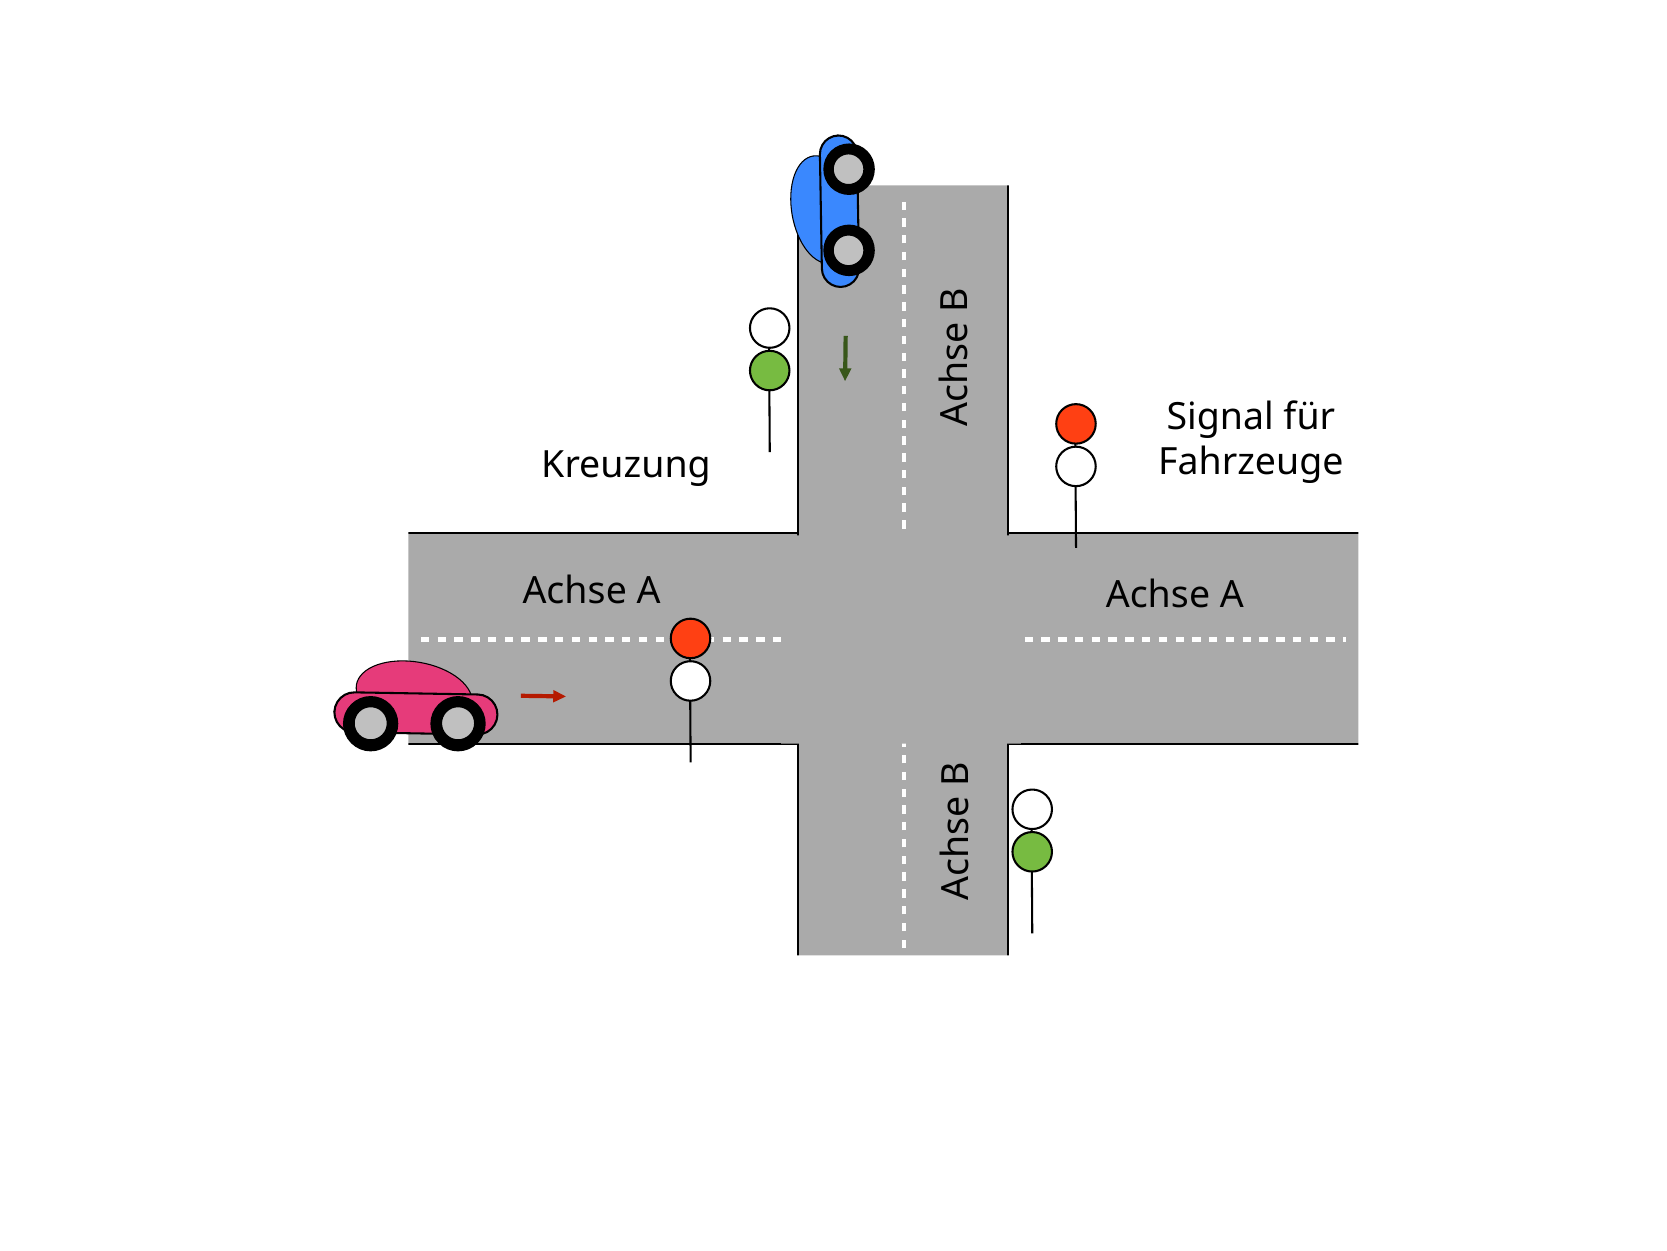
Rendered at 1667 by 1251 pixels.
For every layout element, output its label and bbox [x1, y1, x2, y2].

text_box [333, 134, 1392, 970]
